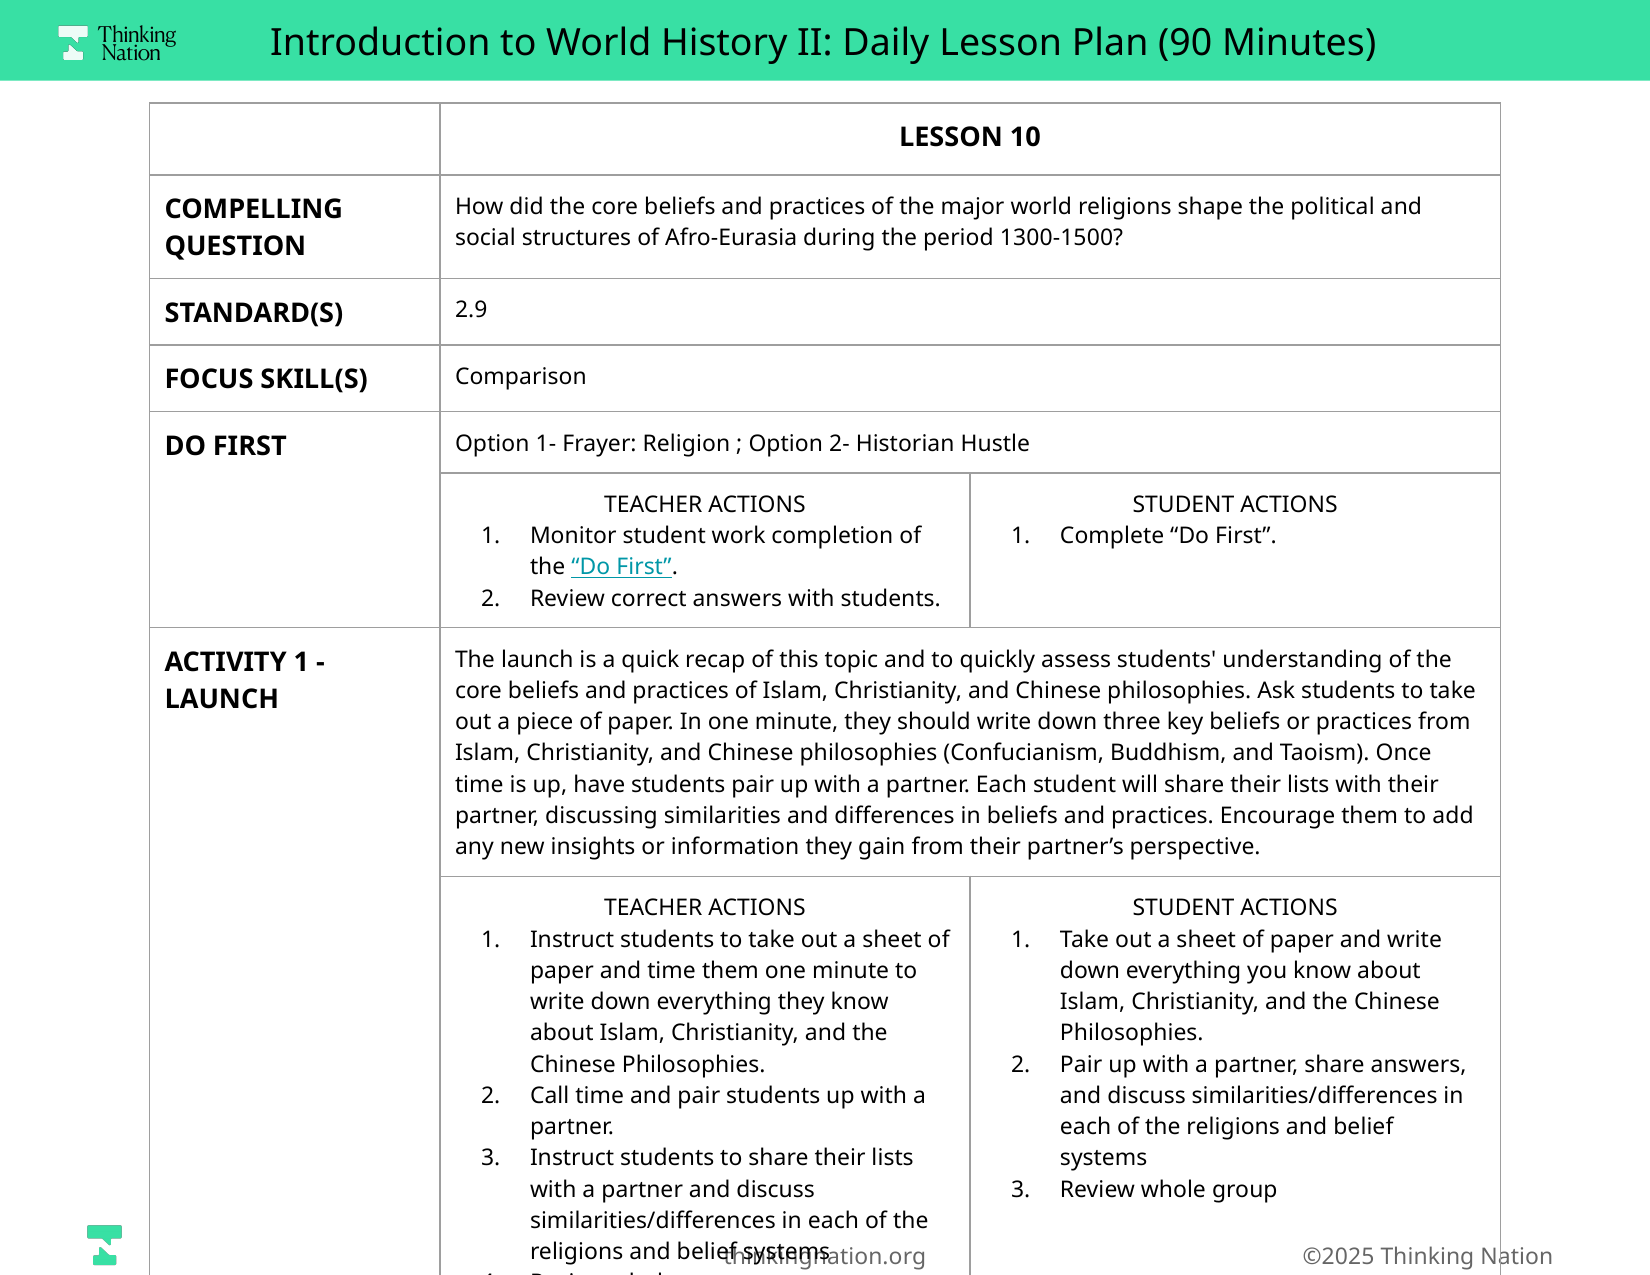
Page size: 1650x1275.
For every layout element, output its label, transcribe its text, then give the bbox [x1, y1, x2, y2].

table_header [150, 104, 439, 174]
table_header LESSON 10 [441, 104, 1500, 174]
text_box ©2025 Thinking Nation [1501, 1225, 1570, 1265]
table_cell Option 1- Frayer: Religion ; Option 2- Historian Hustle [441, 412, 1500, 472]
table_cell DO FIRST [150, 412, 439, 627]
table_cell FOCUS SKILL(S) [150, 346, 439, 411]
table_cell COMPELLING QUESTION [150, 176, 439, 278]
table_cell 2.9 [441, 279, 1500, 344]
text_box Introduction to World History II: Daily Lesson Plan (90 Minutes) [0, 0, 1650, 81]
table_cell TEACHER ACTIONS Instruct students to take out a sheet of paper and time them one minute to write down everything they know about Islam, Christianity, and the Chinese Philosophies. Call time and pair students up with a partner. Instruct students to share their lists with a partner and discuss similarities/differences in each of the religions and belief systems Review whole group [441, 877, 969, 1275]
table_cell STANDARD(S) [150, 279, 439, 344]
table_cell STUDENT ACTIONS Take out a sheet of paper and write down everything you know about Islam, Christianity, and the Chinese Philosophies. Pair up with a partner, share answers, and discuss similarities/differences in each of the religions and belief systems Review whole group [971, 877, 1500, 1275]
table_cell ACTIVITY 1 - LAUNCH [150, 628, 439, 1275]
table_cell Comparison [441, 346, 1500, 411]
table_cell The launch is a quick recap of this topic and to quickly assess students' understanding of the core beliefs and practices of Islam, Christianity, and Chinese philosophies. Ask students to take out a piece of paper. In one minute, they should write down three key beliefs or practices from Islam, Christianity, and Chinese philosophies (Confucianism, Buddhism, and Taoism). Once time is up, have students pair up with a partner. Each student will share their lists with their partner, discussing similarities and differences in beliefs and practices. Encourage them to add any new insights or information they gain from their partner’s perspective. [441, 628, 1500, 876]
table_cell How did the core beliefs and practices of the major world religions shape the political and social structures of Afro-Eurasia during the period 1300-1500? [441, 176, 1500, 278]
table_cell STUDENT ACTIONS Complete “Do First”. [971, 474, 1500, 627]
picture [76, 1217, 133, 1273]
picture [45, 14, 180, 85]
table_cell TEACHER ACTIONS Monitor student work completion of the “Do First”. Review correct answers with students. [441, 474, 969, 627]
